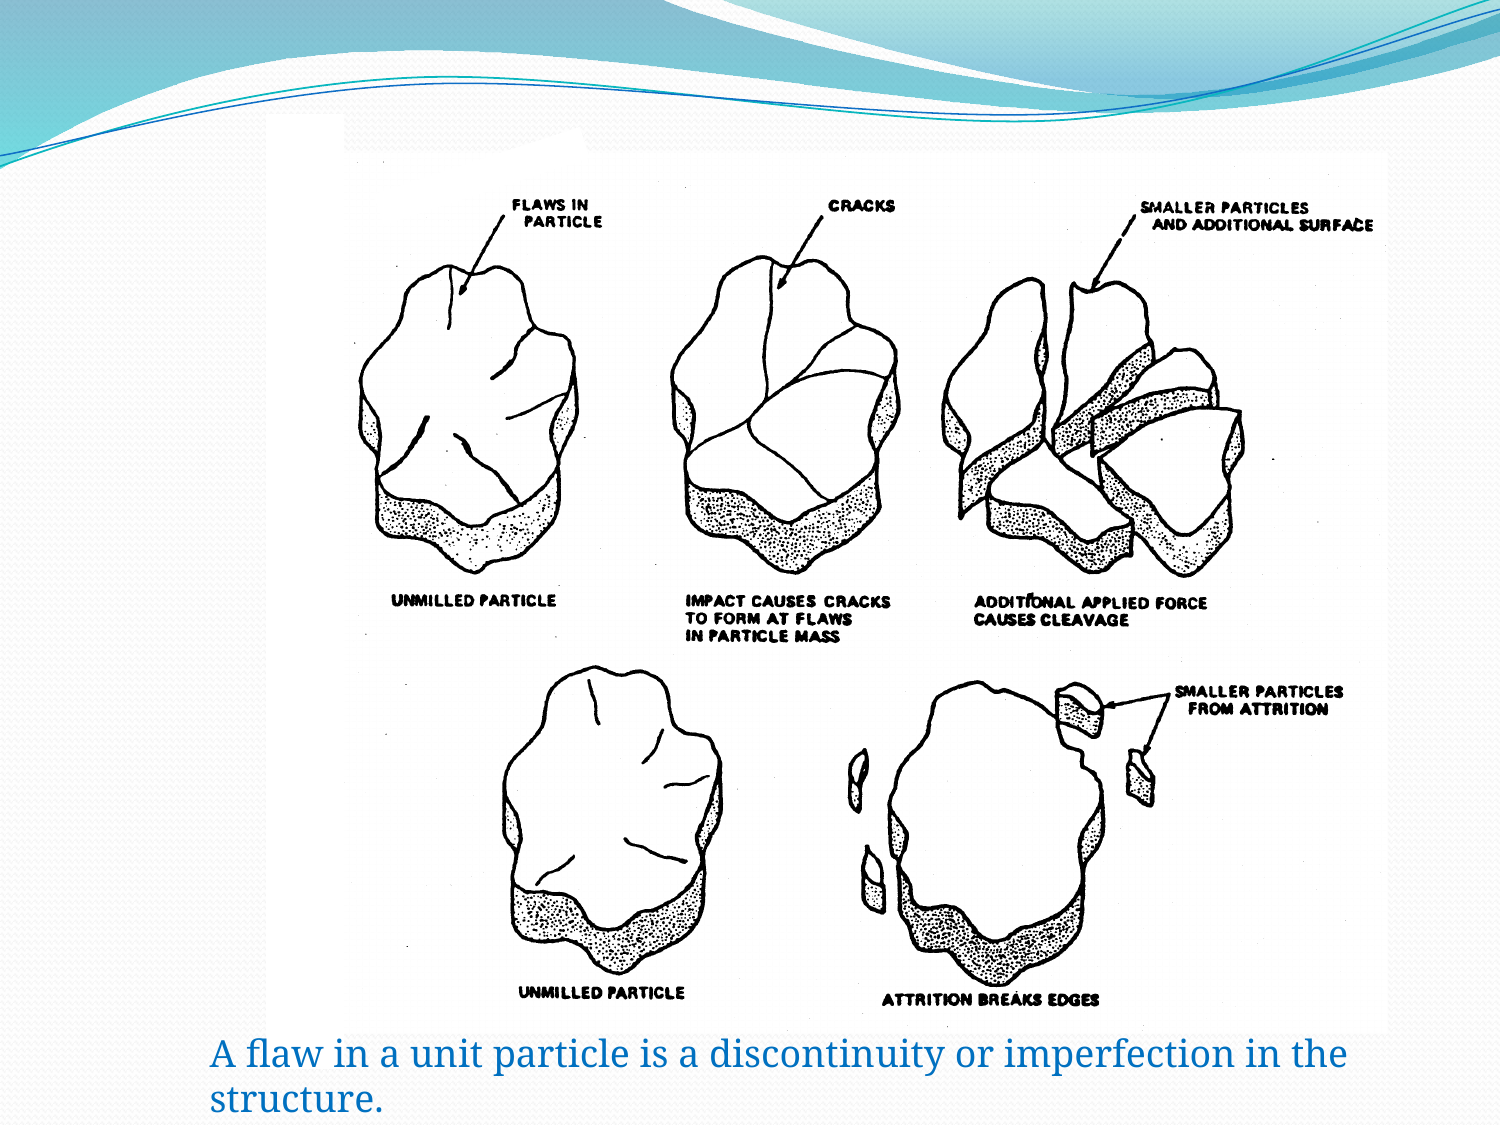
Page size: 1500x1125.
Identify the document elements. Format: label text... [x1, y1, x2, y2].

picture [265, 113, 1389, 1073]
text_box A flaw in a unit particle is a discontinuity or imperfection in the structure. [194, 1023, 1500, 1125]
table_cell 6. Oscillating granulator [258, 1023, 1394, 1085]
